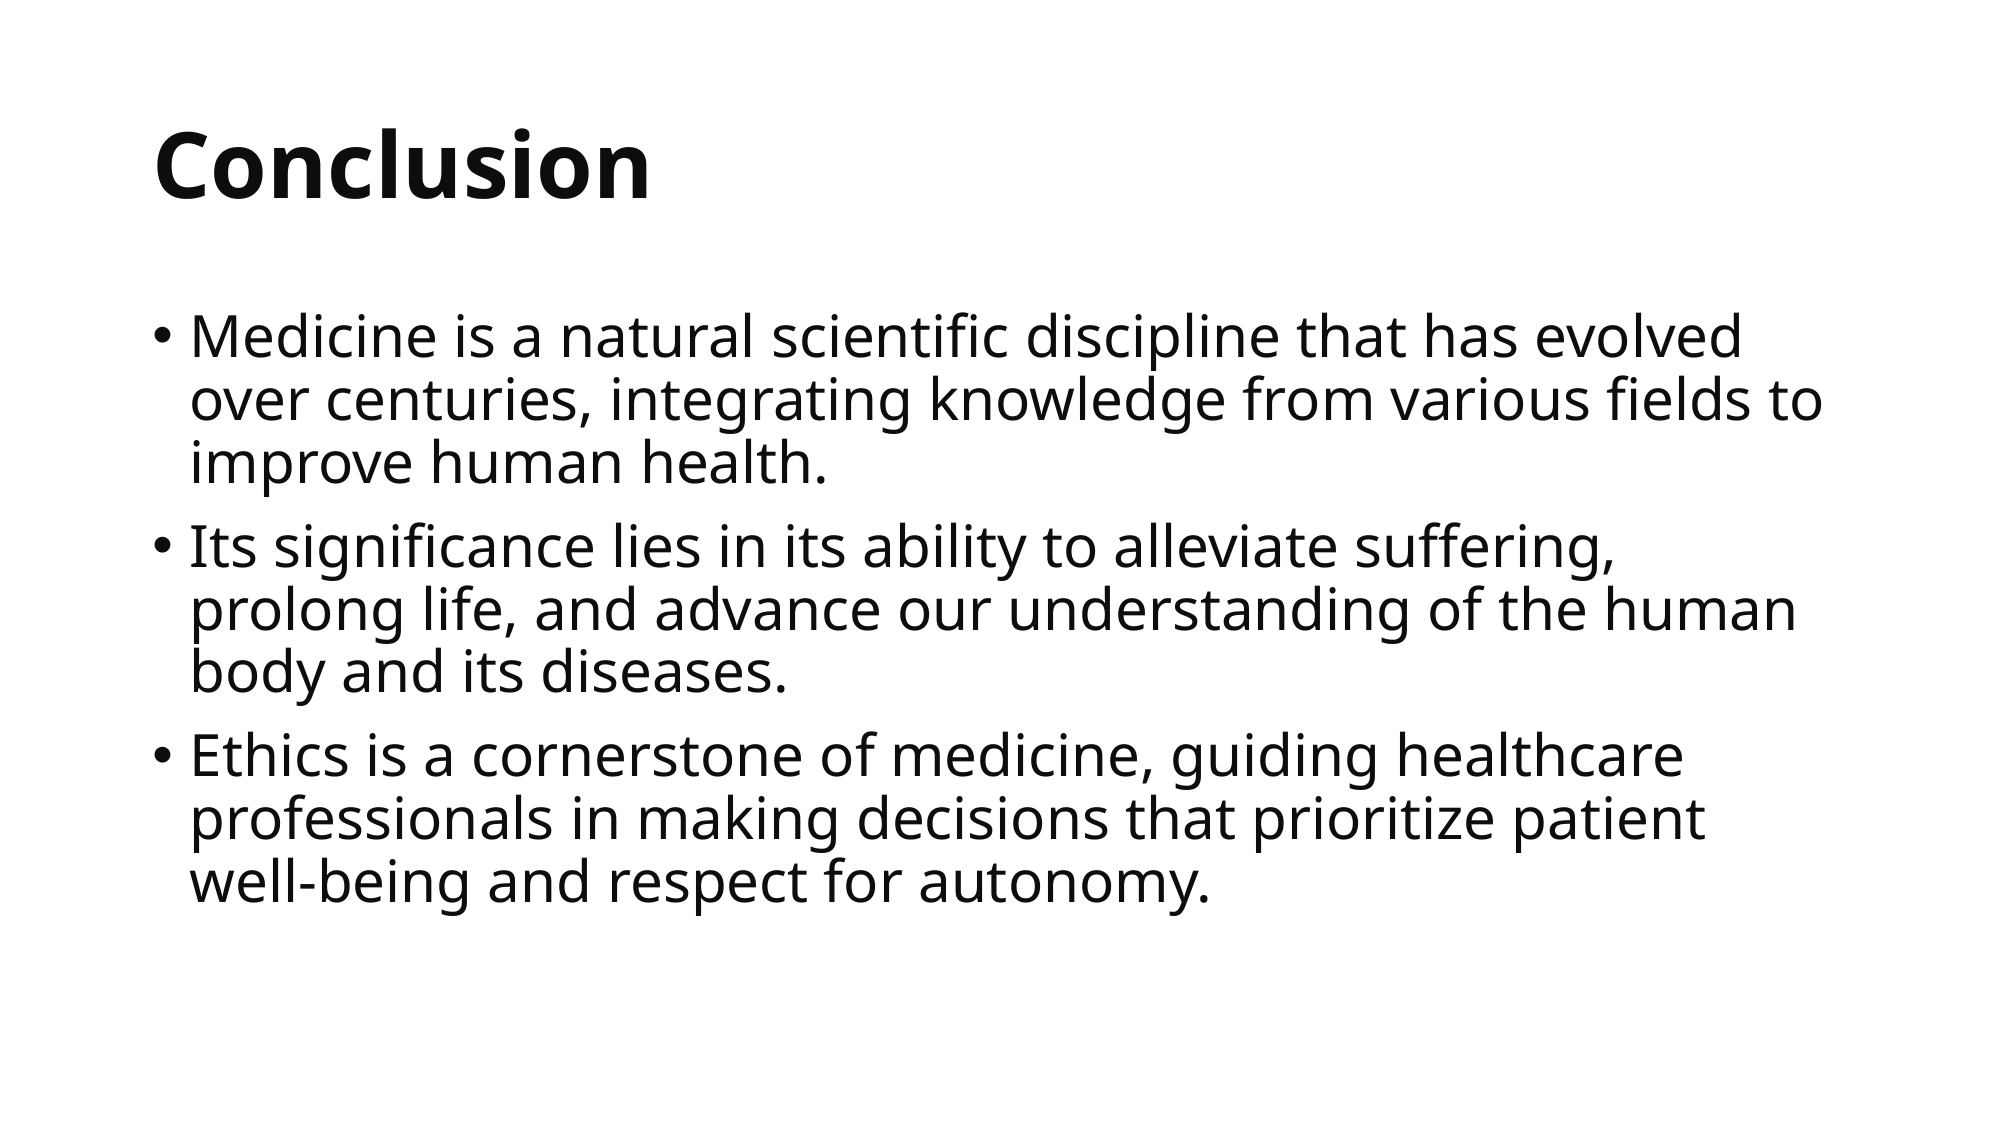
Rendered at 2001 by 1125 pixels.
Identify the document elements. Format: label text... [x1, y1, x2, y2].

title Conclusion [137, 59, 1863, 278]
list Medicine is a natural scientific discipline that has evolved over centuries, integrating knowledge from various fields to improve human health. Its significance lies in its ability to alleviate suffering, prolong life, and advance our understanding of the human body and its diseases. Ethics is a cornerstone of medicine, guiding healthcare professionals in making decisions that prioritize patient well-being and respect for autonomy. [137, 299, 1863, 1014]
